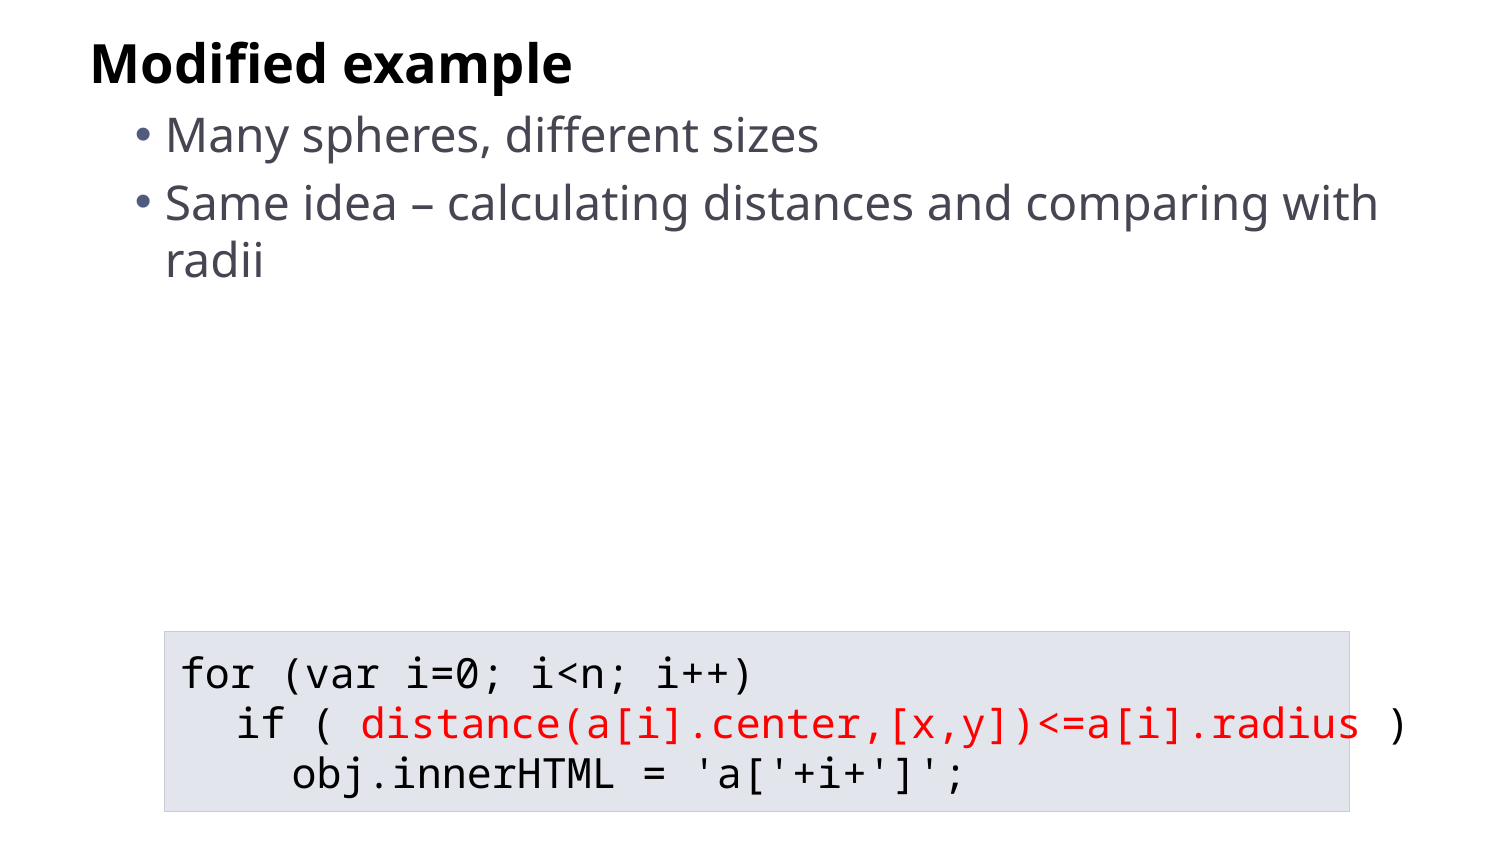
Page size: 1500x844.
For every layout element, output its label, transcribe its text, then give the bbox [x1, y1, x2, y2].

list Modified example Many spheres, different sizes Same idea – calculating distances and comparing with radii [75, 21, 1475, 835]
text_box for (var i=0; i<n; i++) if ( distance(a[i].center,[x,y])<=a[i].radius ) obj.innerHTML = 'a['+i+']'; [164, 631, 1350, 812]
